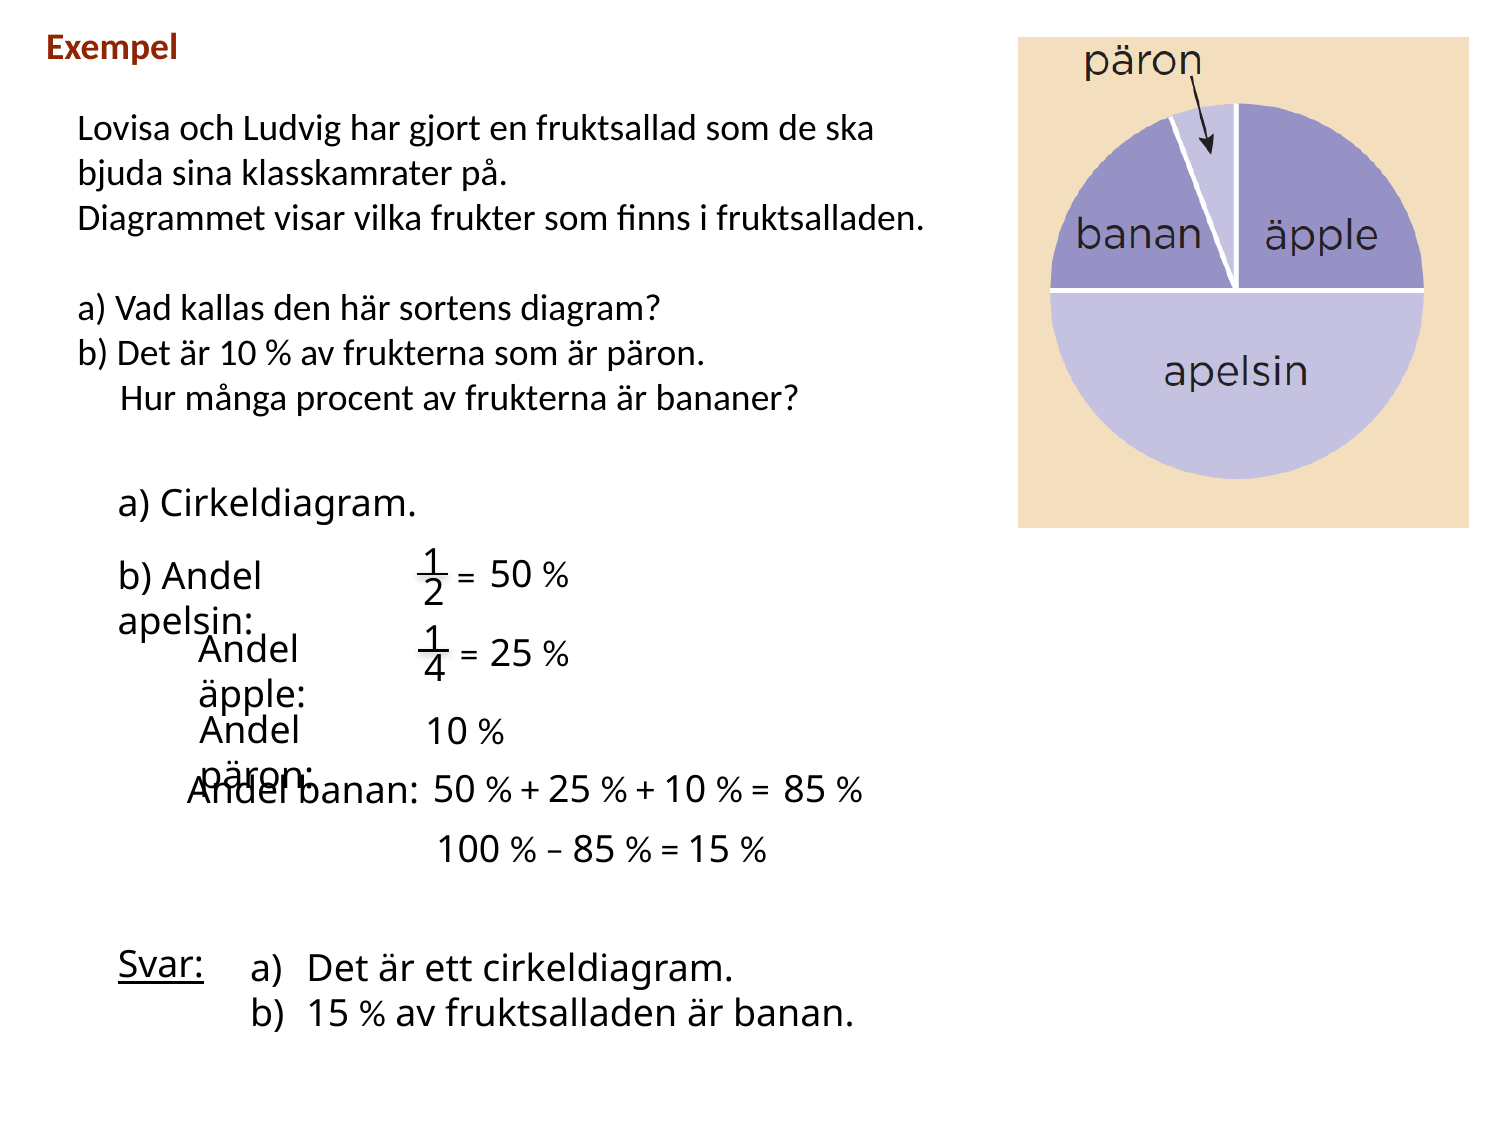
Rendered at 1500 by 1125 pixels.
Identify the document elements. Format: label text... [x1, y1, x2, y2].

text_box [406, 530, 492, 607]
text_box 10 % [410, 699, 540, 758]
text_box 100 % – 85 % = [421, 817, 672, 878]
text_box Lovisa och Ludvig har gjort en fruktsallad som de ska bjuda sina klasskamrater på. Diagrammet visar vilka frukter som finns i fruktsalladen. a) Vad kallas den här sortens diagram? b) Det är 10 % av frukterna som är päron. Hur många procent av frukterna är bananer? [62, 95, 963, 426]
text_box Andel banan: [172, 758, 421, 819]
text_box 50 % + 25 % + 10 % = [418, 757, 768, 818]
text_box b) Andel apelsin: [102, 544, 401, 650]
text_box Exempel [31, 14, 194, 75]
picture [1017, 37, 1470, 528]
text_box 50 % [496, 542, 586, 603]
text_box 15 % [672, 817, 802, 878]
text_box Det är ett cirkeldiagram. 15 % av fruktsalladen är banan. [235, 937, 1311, 1042]
text_box 85 % [768, 757, 898, 818]
text_box 25 % [498, 621, 605, 681]
text_box Andel päron: [184, 698, 410, 758]
text_box Svar: [103, 932, 236, 993]
text_box Andel äpple: [183, 617, 402, 723]
text_box a) Cirkeldiagram. [102, 471, 460, 532]
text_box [407, 607, 495, 698]
